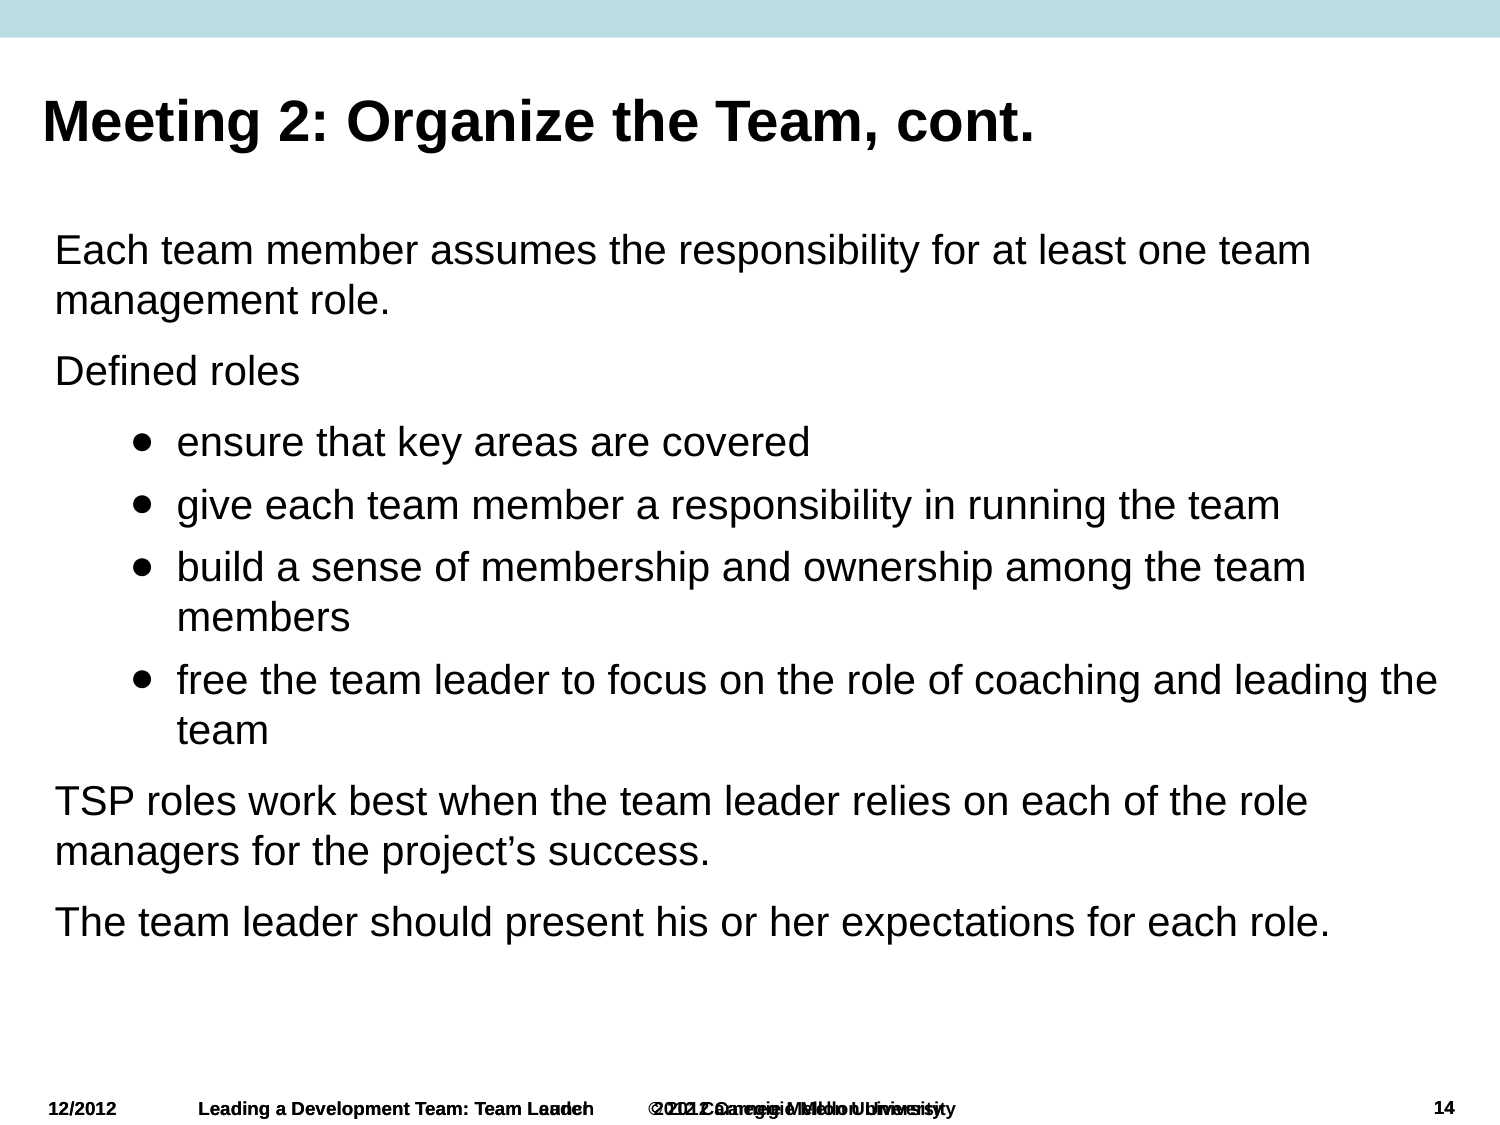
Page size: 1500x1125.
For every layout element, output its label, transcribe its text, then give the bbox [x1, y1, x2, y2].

title Meeting 2: Organize the Team, cont. [42, 96, 1438, 153]
list Each team member assumes the responsibility for at least one team management role. Defined roles ensure that key areas are covered give each team member a responsibility in running the team build a sense of membership and ownership among the team members free the team leader to focus on the role of coaching and leading the team TSP roles work best when the team leader relies on each of the role managers for the project’s success. The team leader should present his or her expectations for each role. [54, 223, 1442, 986]
